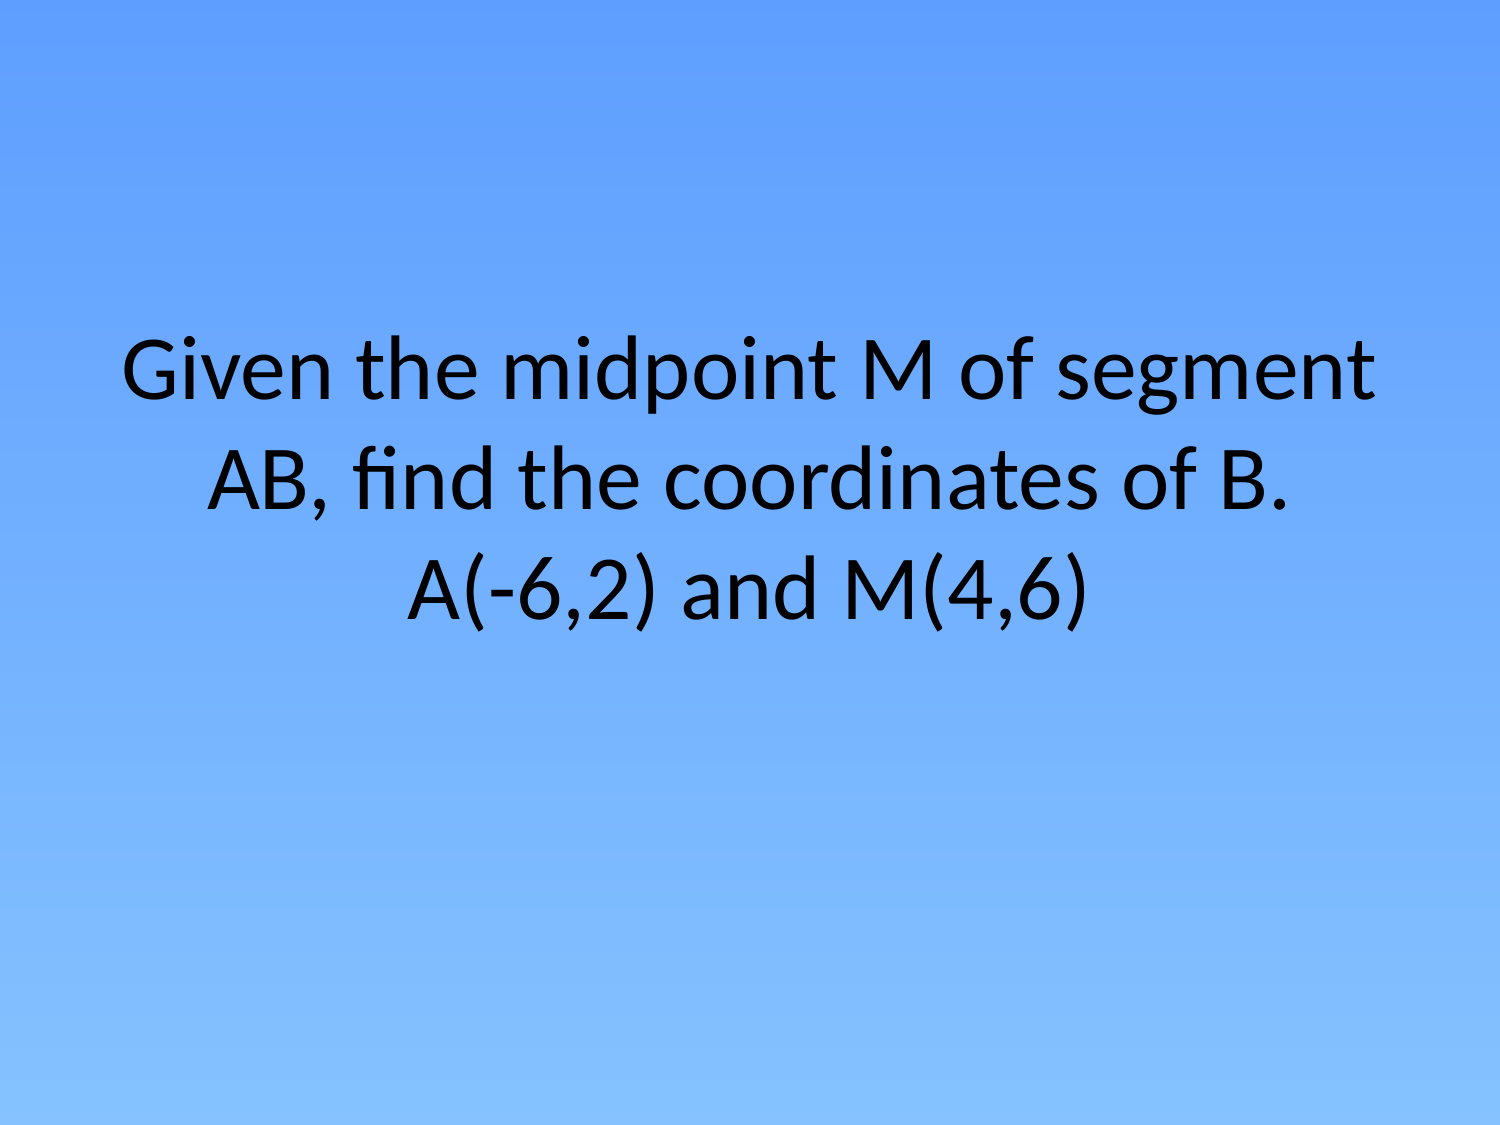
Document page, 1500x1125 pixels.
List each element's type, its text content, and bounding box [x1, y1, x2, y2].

title Given the midpoint M of segment AB, find the coordinates of B. A(-6,2) and M(4,6) [74, 44, 1426, 901]
